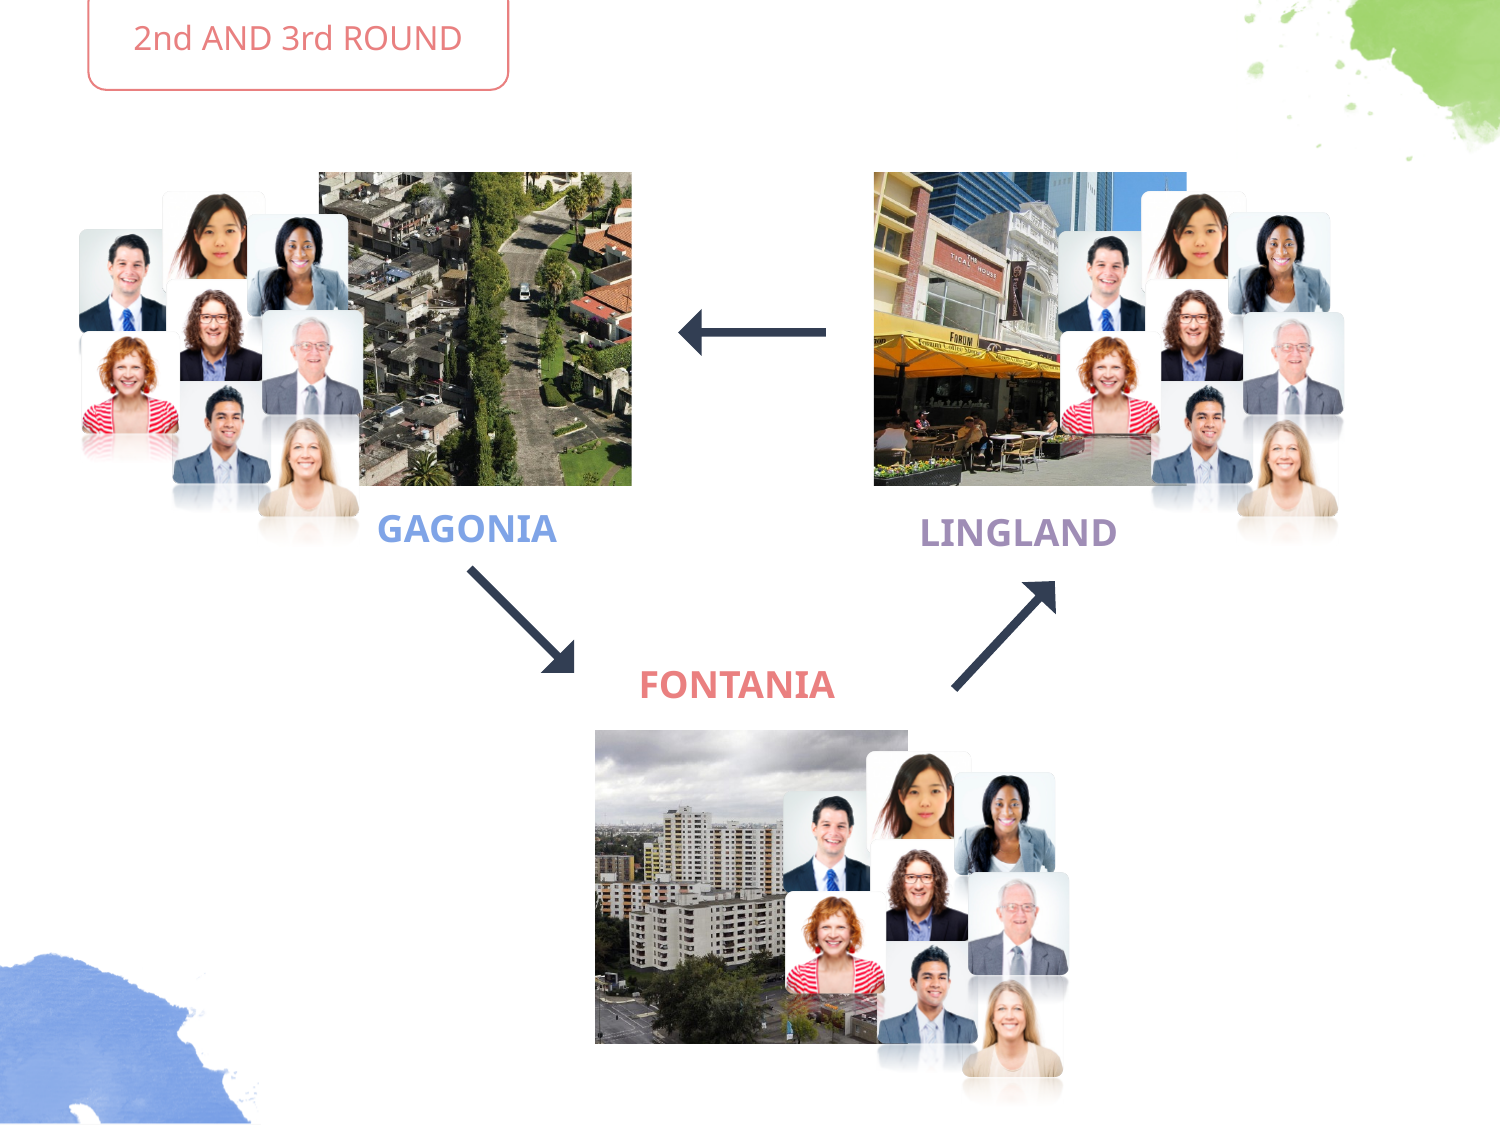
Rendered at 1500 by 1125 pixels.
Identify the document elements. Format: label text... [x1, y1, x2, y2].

text_box FONTANIA [623, 653, 881, 714]
text_box 2nd AND 3rd ROUND [88, 0, 509, 90]
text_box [1053, 189, 1347, 622]
text_box [1189, 172, 1498, 483]
text_box [466, 565, 575, 673]
picture [318, 172, 632, 486]
text_box LINGLAND [904, 501, 1048, 562]
picture [1213, 0, 1500, 194]
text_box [778, 749, 1072, 1125]
text_box GAGONIA [369, 497, 598, 558]
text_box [74, 189, 365, 624]
picture [873, 172, 1187, 486]
text_box [950, 581, 1048, 692]
text_box [678, 308, 826, 356]
picture [594, 730, 909, 1044]
picture [0, 946, 261, 1125]
